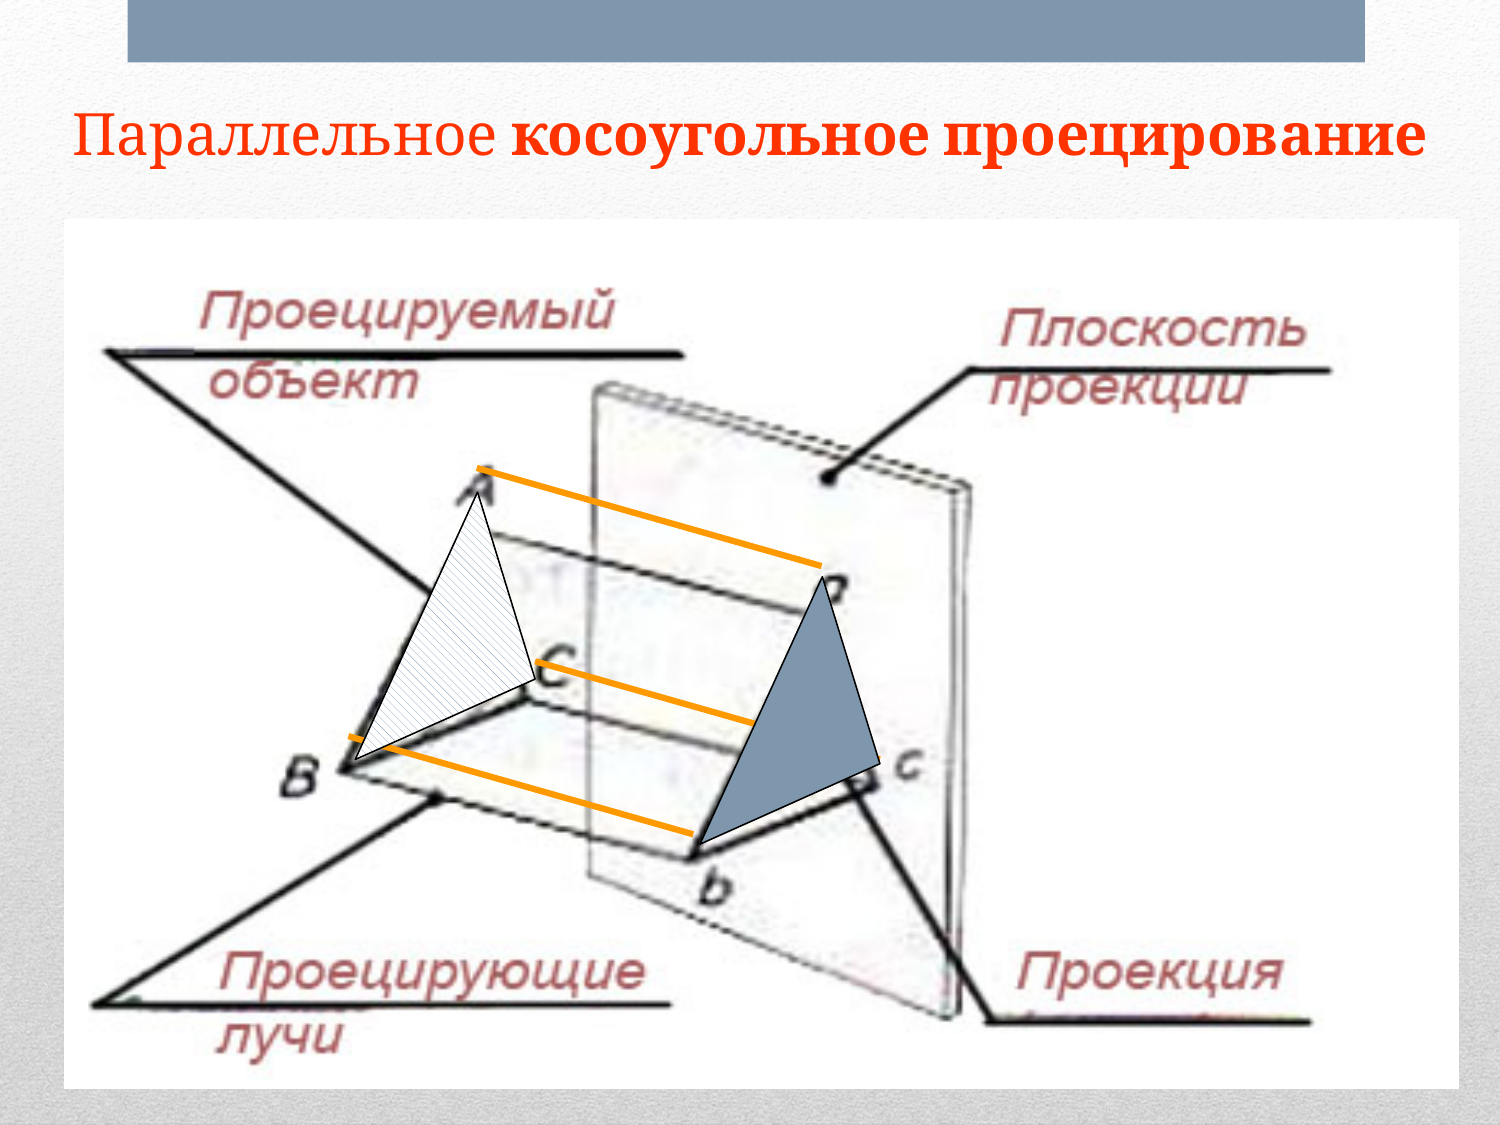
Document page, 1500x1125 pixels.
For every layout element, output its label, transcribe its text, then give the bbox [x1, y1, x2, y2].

text_box Параллельное косоугольное проецирование [41, 90, 1459, 175]
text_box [347, 467, 881, 836]
picture [64, 219, 1460, 1090]
